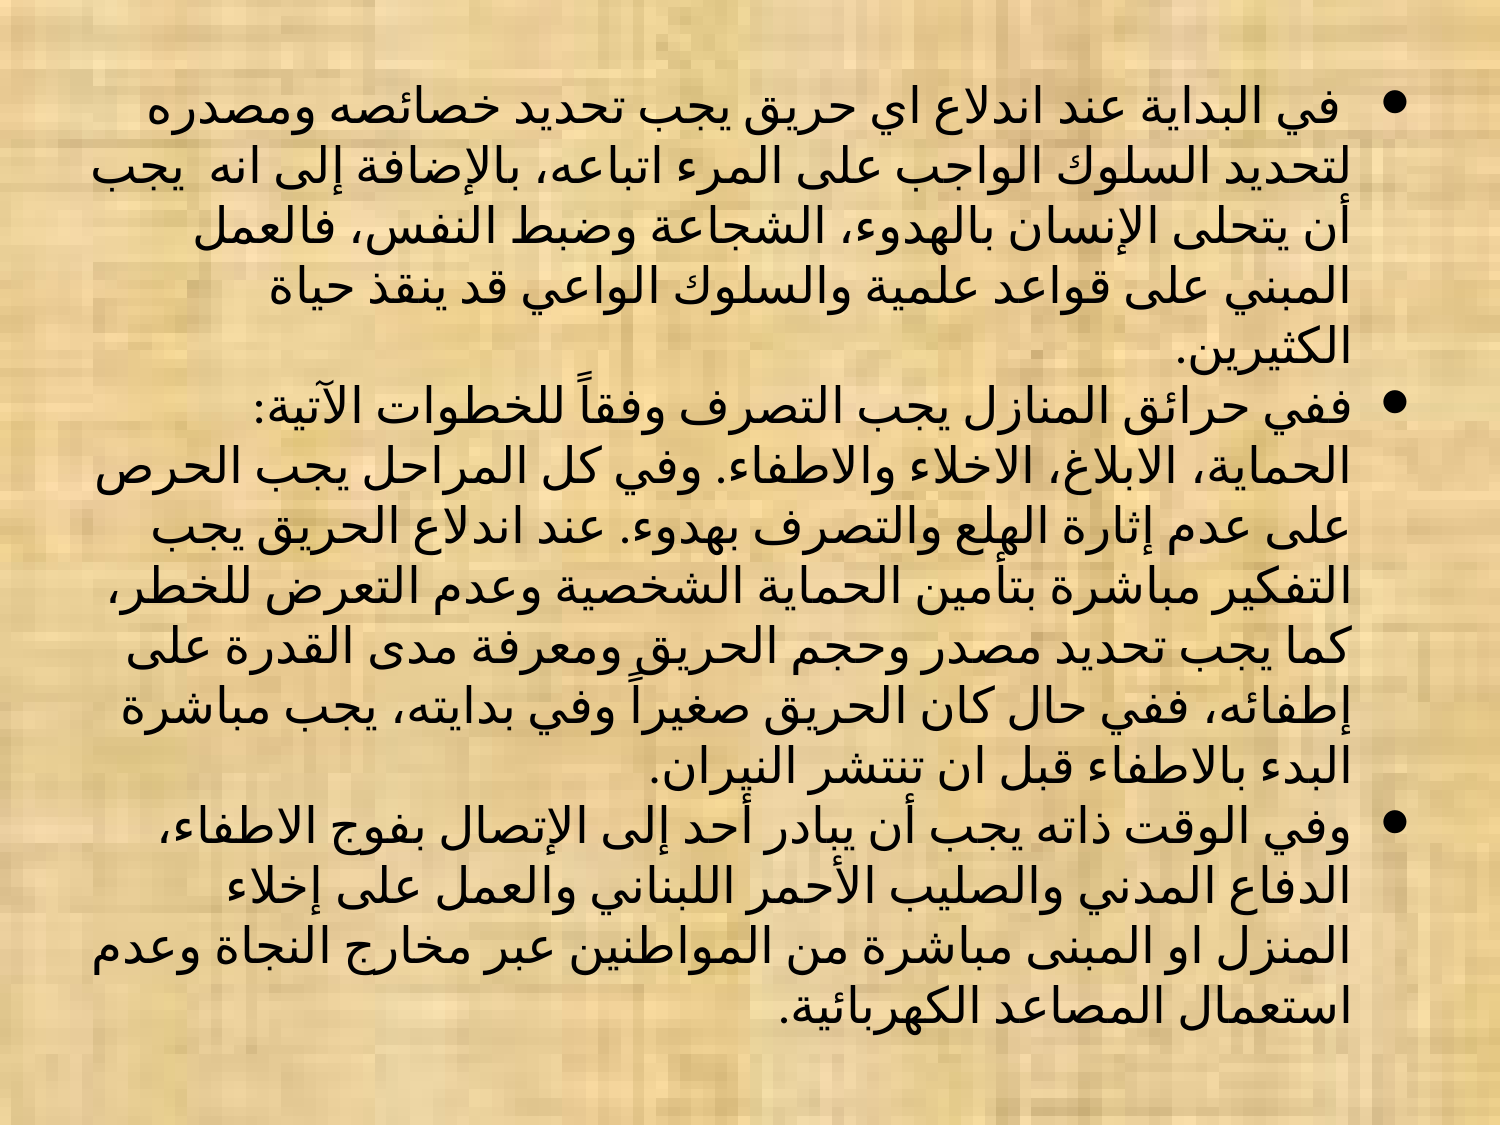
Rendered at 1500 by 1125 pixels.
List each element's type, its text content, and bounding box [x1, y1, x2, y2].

list في البداية عند اندلاع اي حريق يجب تحديد خصائصه ومصدره لتحديد السلوك الواجب على المرء اتباعه، بالإضافة إلى انه يجب أن يتحلى الإنسان بالهدوء، الشجاعة وضبط النفس، فالعمل المبني على قواعد علمية والسلوك الواعي قد ينقذ حياة الكثيرين. ففي حرائق المنازل يجب التصرف وفقاً للخطوات الآتية: الحماية، الابلاغ، الاخلاء والاطفاء. وفي كل المراحل يجب الحرص على عدم إثارة الهلع والتصرف بهدوء. عند اندلاع الحريق يجب التفكير مباشرة بتأمين الحماية الشخصية وعدم التعرض للخطر، كما يجب تحديد مصدر وحجم الحريق ومعرفة مدى القدرة على إطفائه، ففي حال كان الحريق صغيراً وفي بدايته، يجب مباشرة البدء بالاطفاء قبل ان تنتشر النيران. وفي الوقت ذاته يجب أن يبادر أحد إلى الإتصال بفوج الاطفاء، الدفاع المدني والصليب الأحمر اللبناني والعمل على إخلاء المنزل او المبنى مباشرة من المواطنين عبر مخارج النجاة وعدم استعمال المصاعد الكهربائية. [75, 66, 1425, 1083]
picture [0, 0, 1500, 1125]
